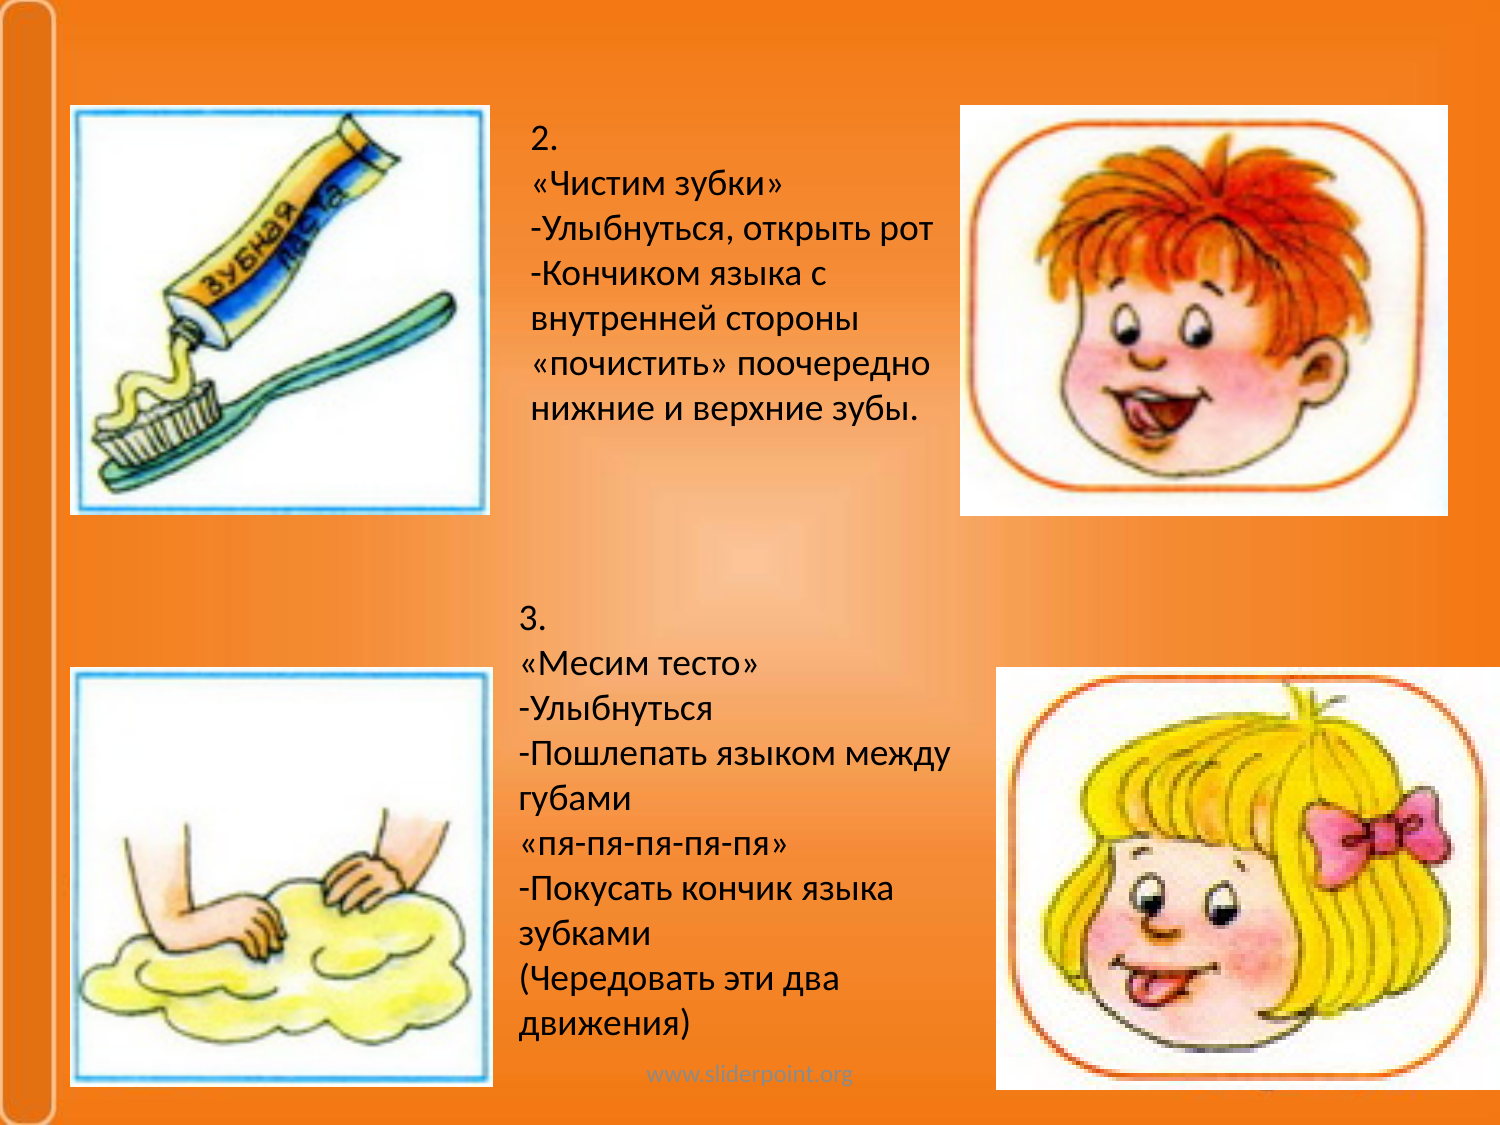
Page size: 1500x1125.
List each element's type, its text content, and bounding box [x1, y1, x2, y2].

text_box 3. «Месим тесто» -Улыбнуться -Пошлепать языком между губами «пя-пя-пя-пя-пя» -Покусать кончик языка зубками (Чередовать эти два движения) [503, 585, 985, 1051]
footer www.sliderpoint.org [512, 1042, 988, 1103]
text_box 2. «Чистим зубки» -Улыбнуться, открыть рот -Кончиком языка с внутренней стороны «почистить» поочередно нижние и верхние зубы. [515, 105, 958, 436]
picture [0, 0, 1500, 1125]
